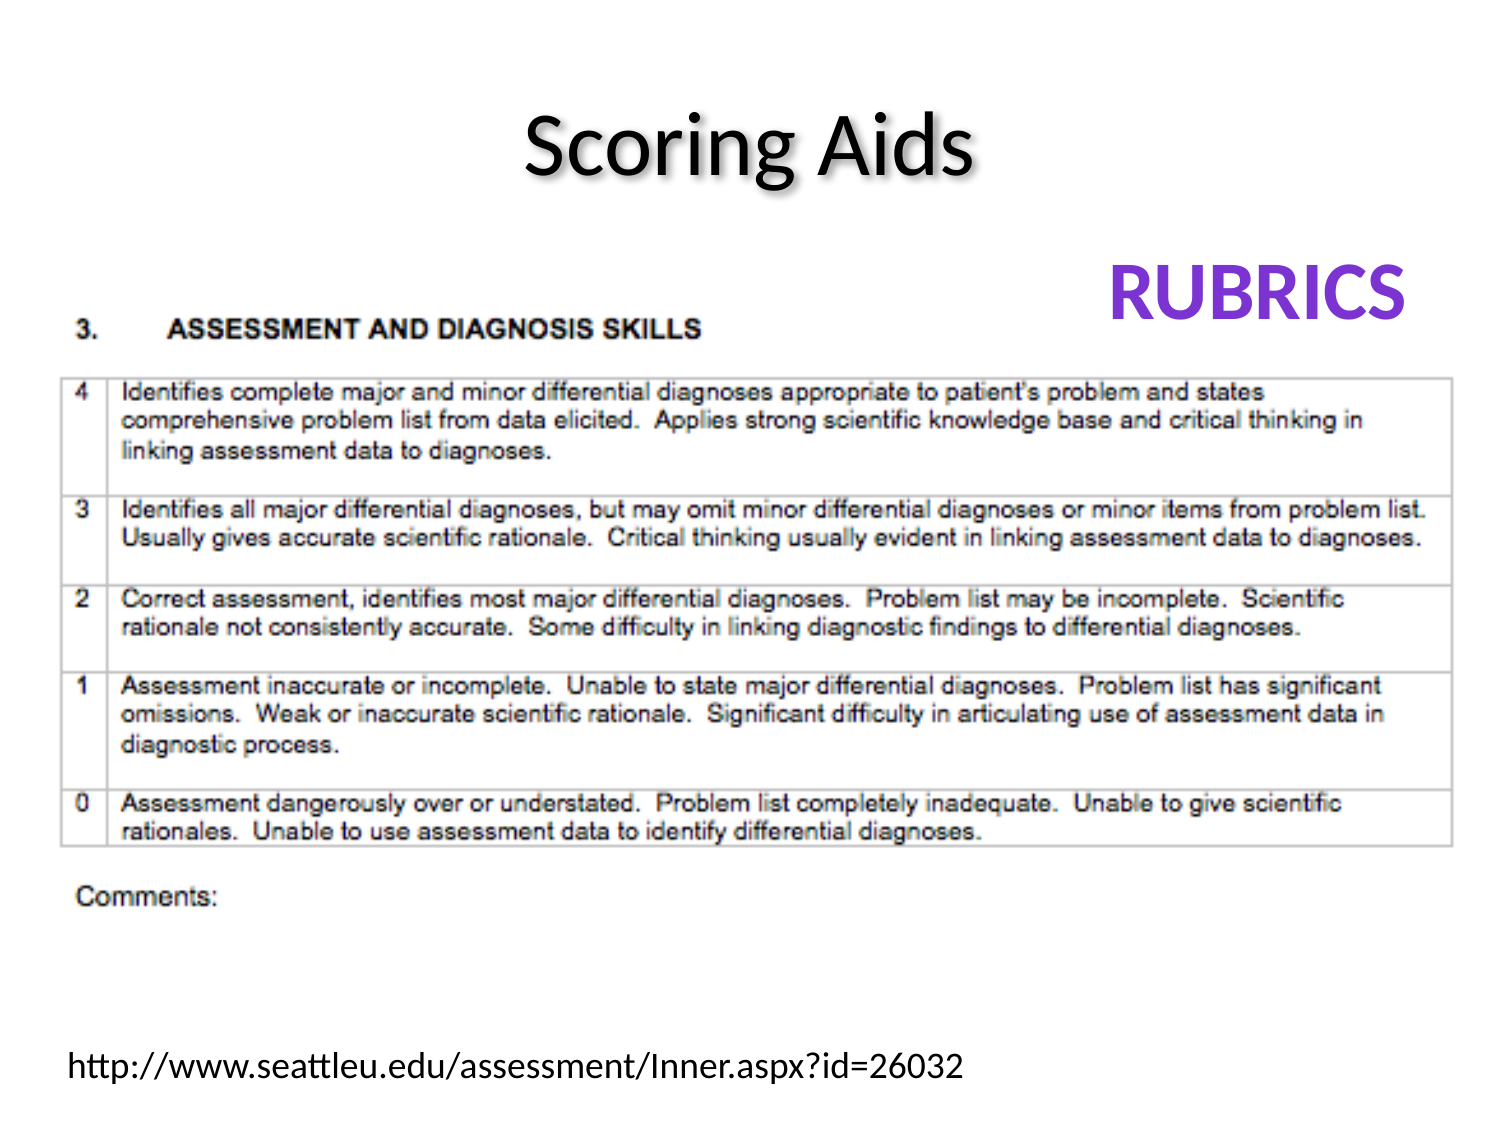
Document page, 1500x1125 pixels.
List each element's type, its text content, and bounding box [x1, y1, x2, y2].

title Scoring Aids [75, 45, 1425, 233]
text_box http://www.seattleu.edu/assessment/Inner.aspx?id=26032 [52, 1033, 980, 1093]
picture [48, 286, 1481, 963]
text_box Rubrics [1093, 228, 1423, 283]
